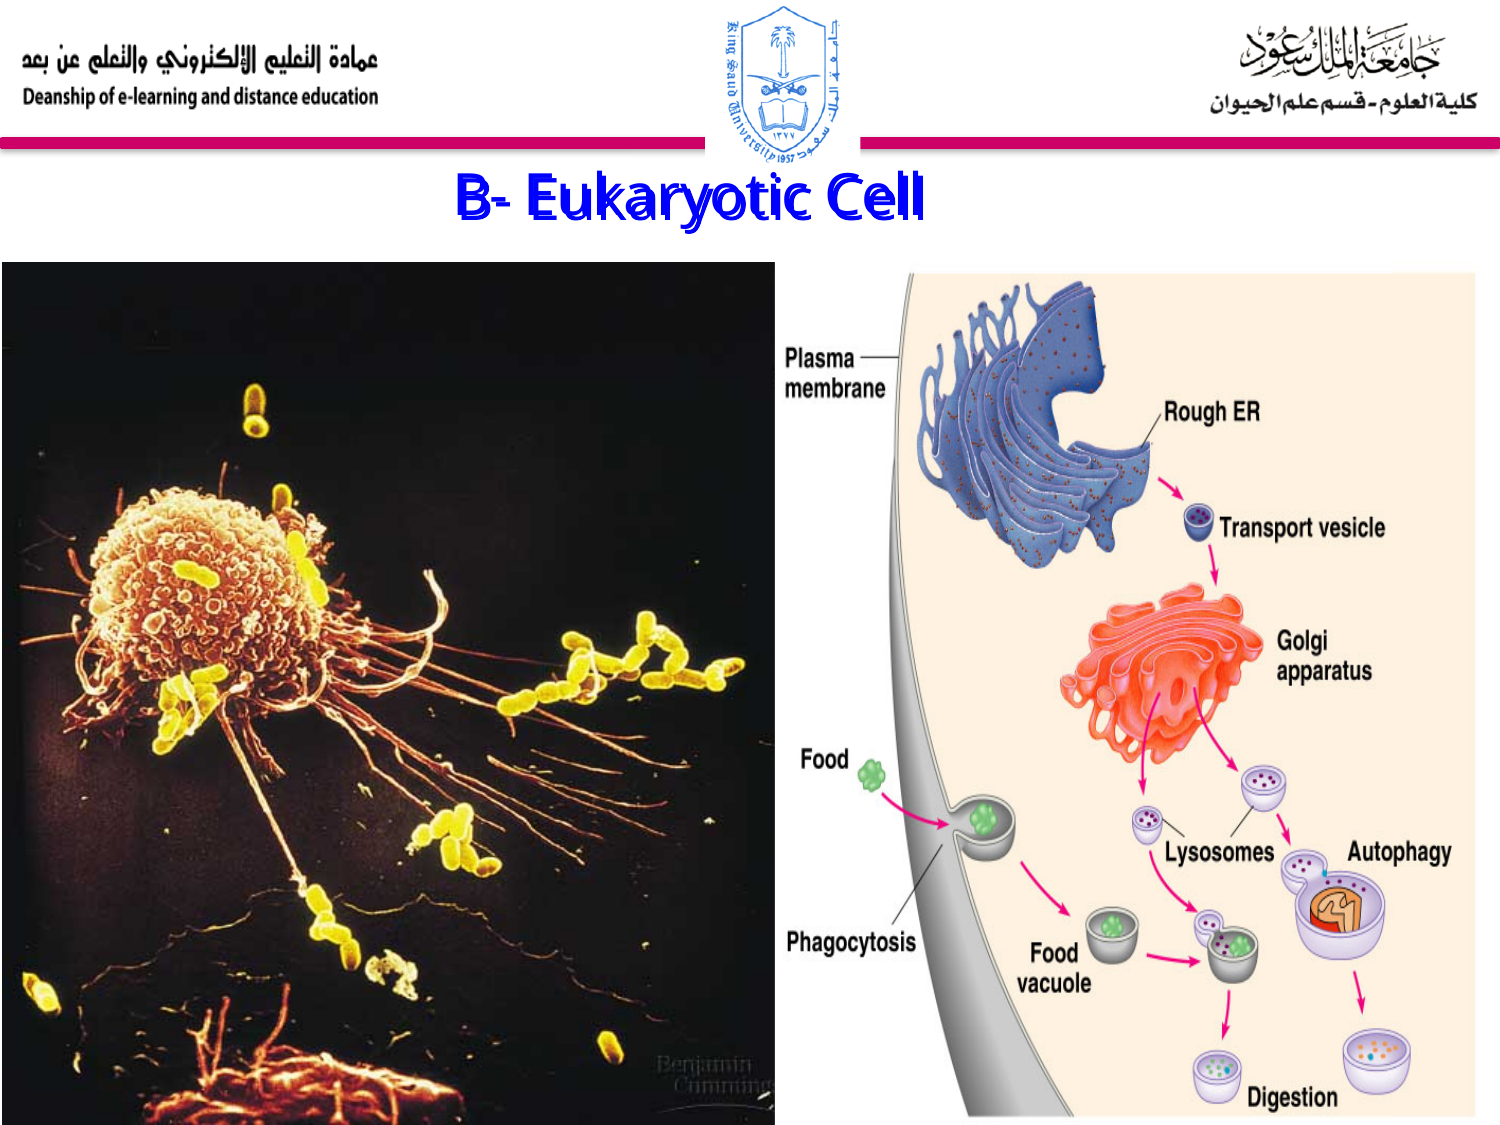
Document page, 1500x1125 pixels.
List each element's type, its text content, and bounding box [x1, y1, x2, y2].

picture [2, 262, 1488, 1125]
text_box B- Eukaryotic Cell [437, 177, 1088, 235]
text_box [0, 0, 1500, 168]
